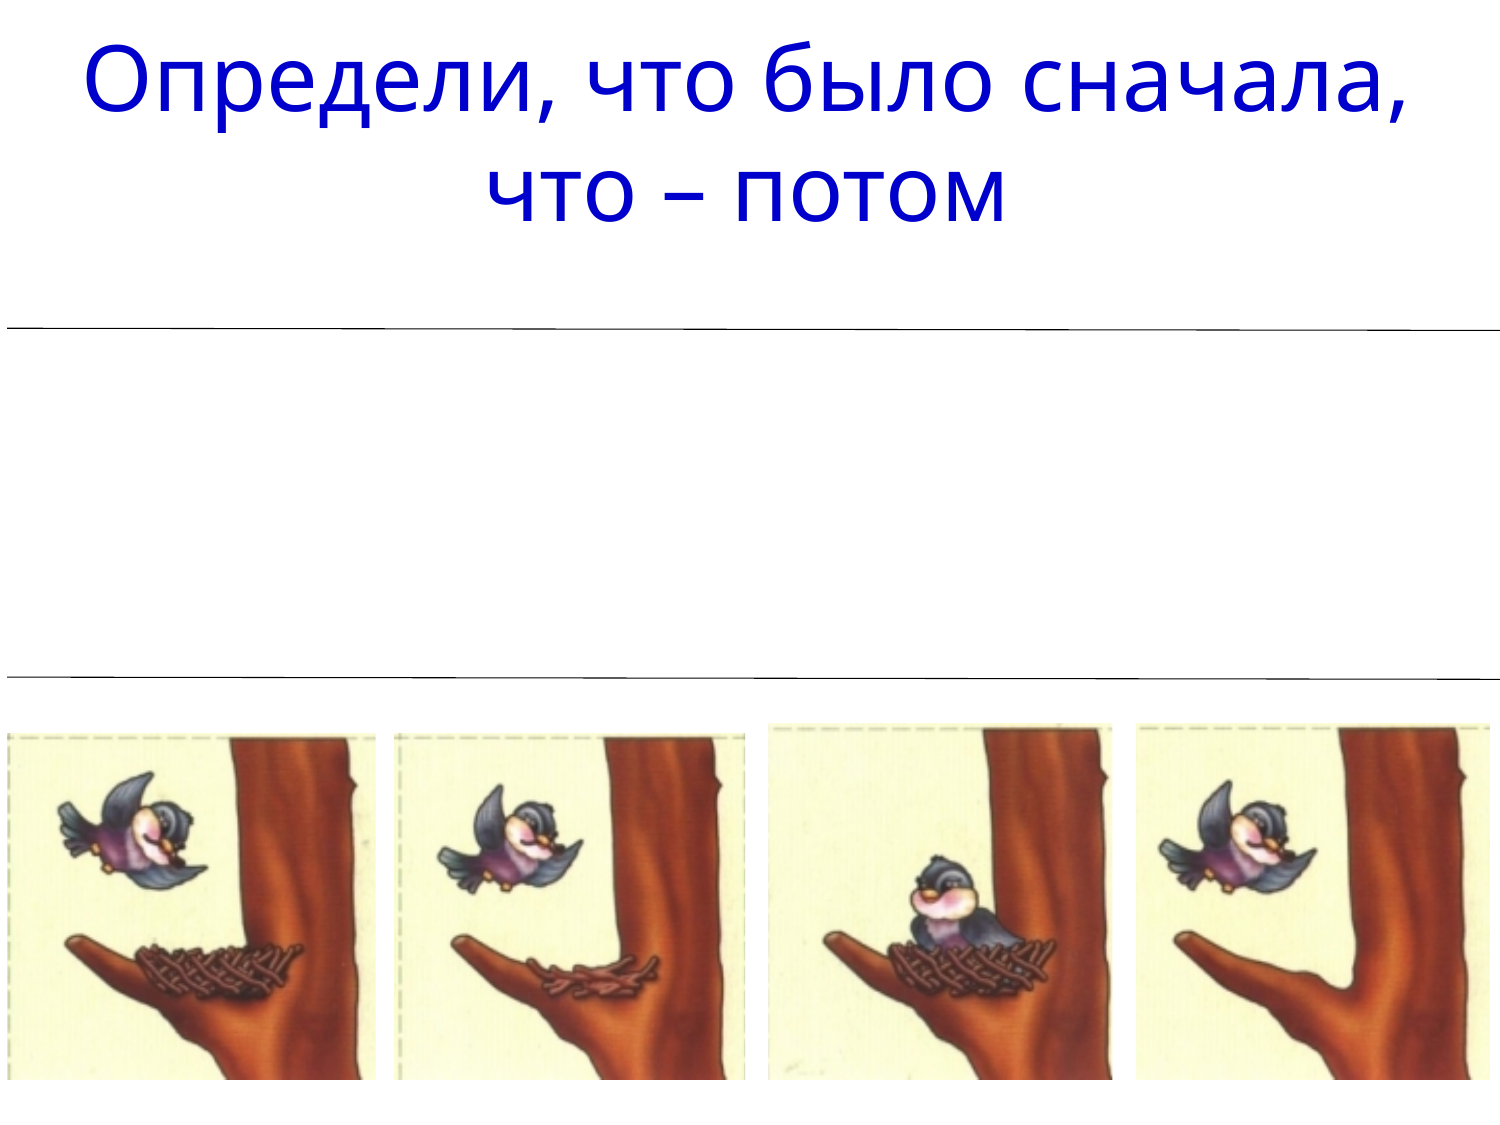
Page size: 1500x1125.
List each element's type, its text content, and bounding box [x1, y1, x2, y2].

text_box Определи, что было сначала, что – потом [58, 36, 1436, 223]
picture [394, 733, 746, 1080]
picture [7, 733, 376, 1080]
picture [1135, 723, 1490, 1080]
picture [768, 723, 1113, 1080]
